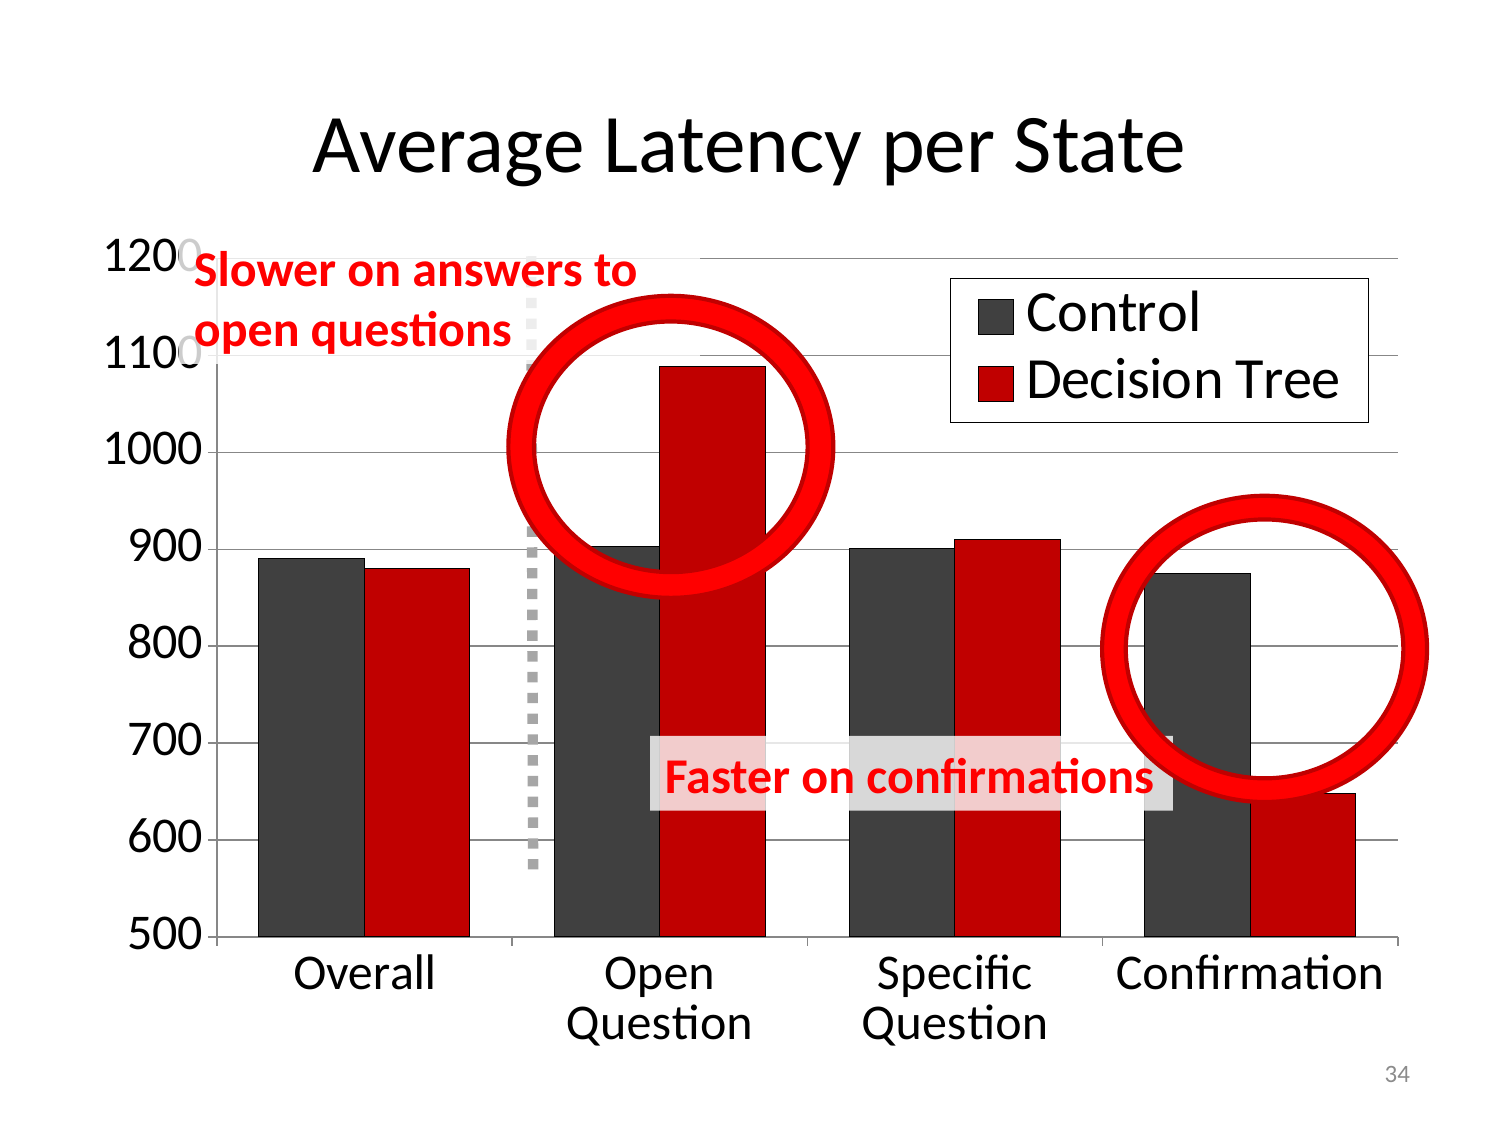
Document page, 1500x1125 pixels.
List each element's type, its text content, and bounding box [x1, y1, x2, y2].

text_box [223, 563, 842, 567]
chart [74, 216, 1426, 1069]
title Average Latency per State [75, 45, 1425, 216]
slide_number 34 [1074, 1075, 1425, 1103]
